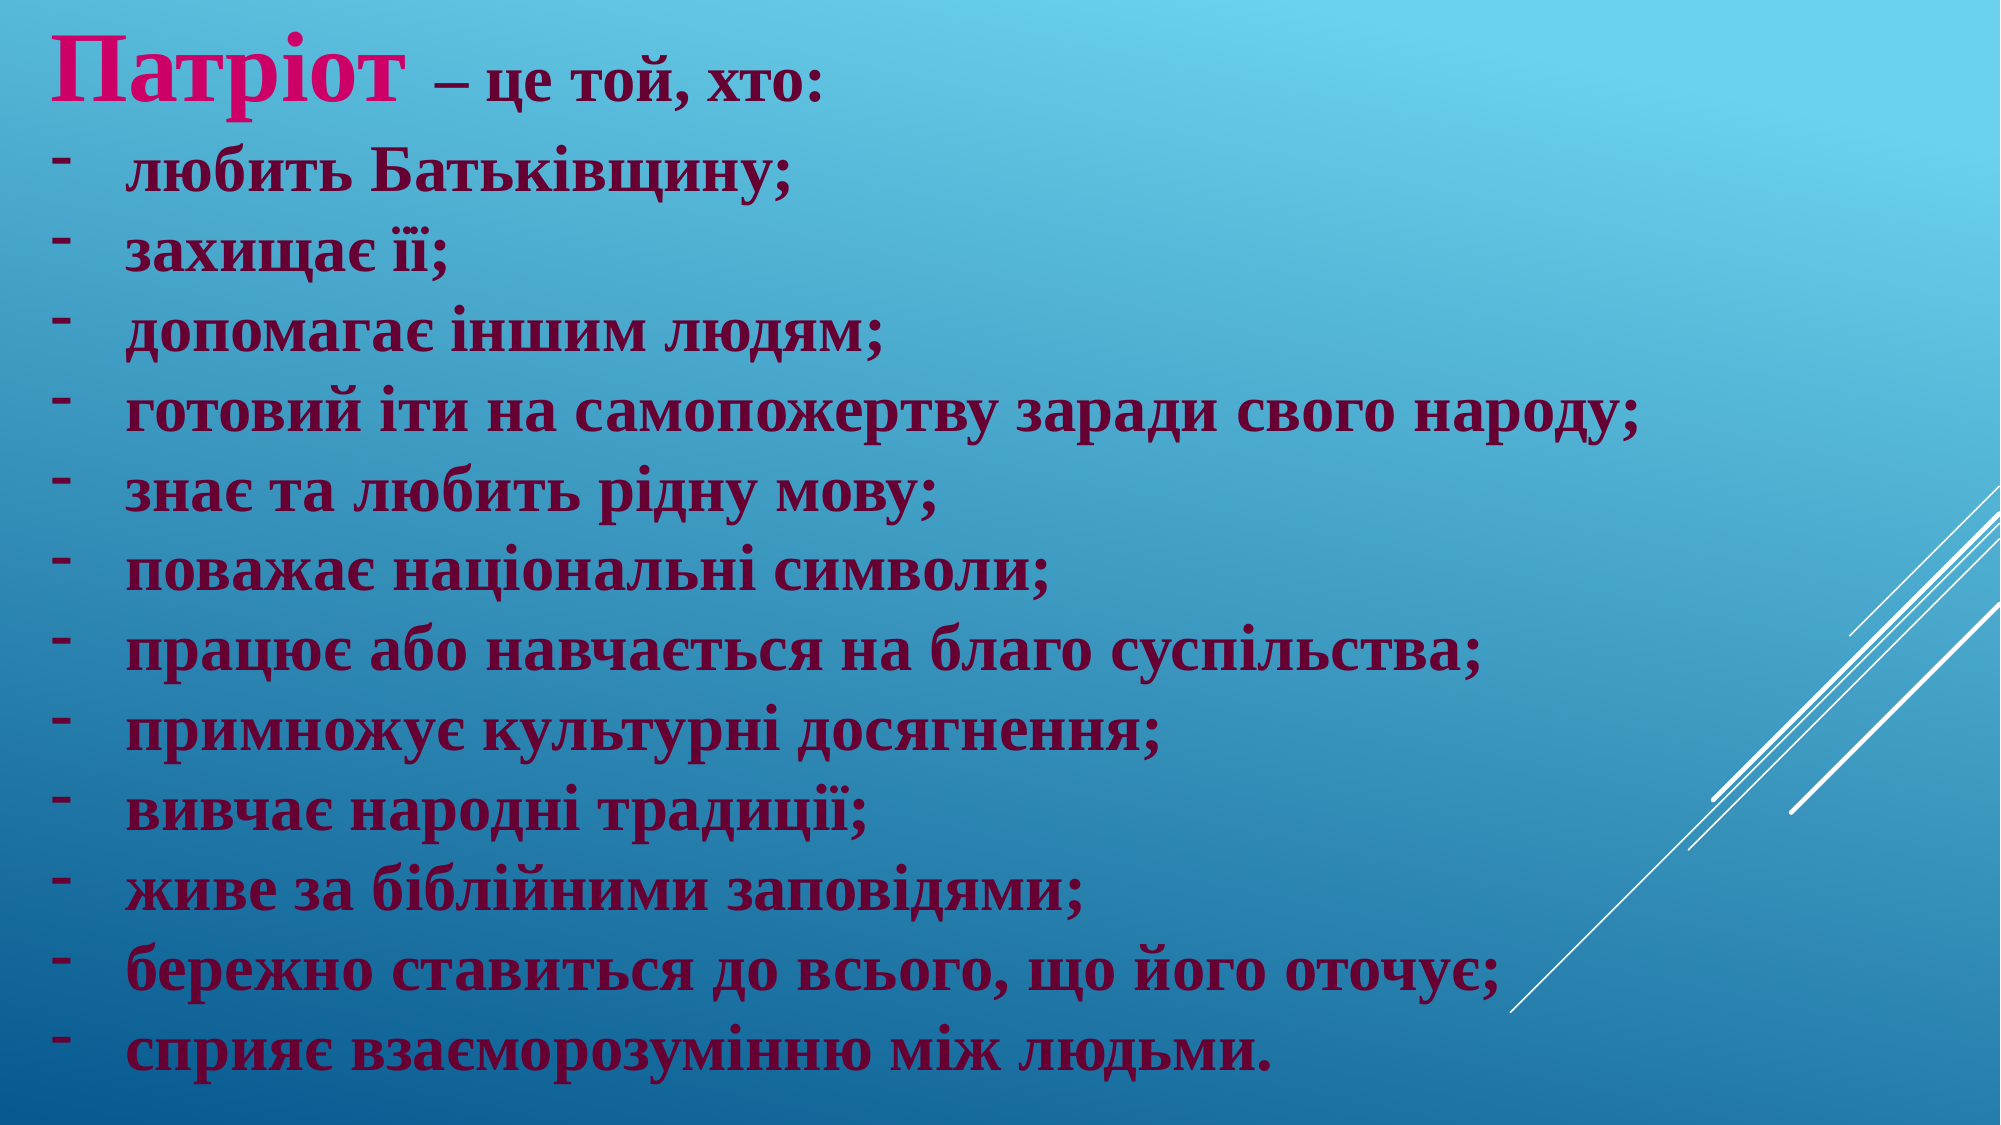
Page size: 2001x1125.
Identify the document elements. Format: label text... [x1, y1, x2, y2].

text_box Патріот – це той, хто: любить Батьківщину; захищає її; допомагає іншим людям; готовий іти на самопожертву заради свого народу; знає та любить рідну мову; поважає національні символи; працює або навчається на благо суспільства; примножує культурні досягнення; вивчає народні традиції; живе за біблійними заповідями; бережно ставиться до всього, що його оточує; сприяє взаєморозумінню між людьми. [35, 0, 1923, 1125]
